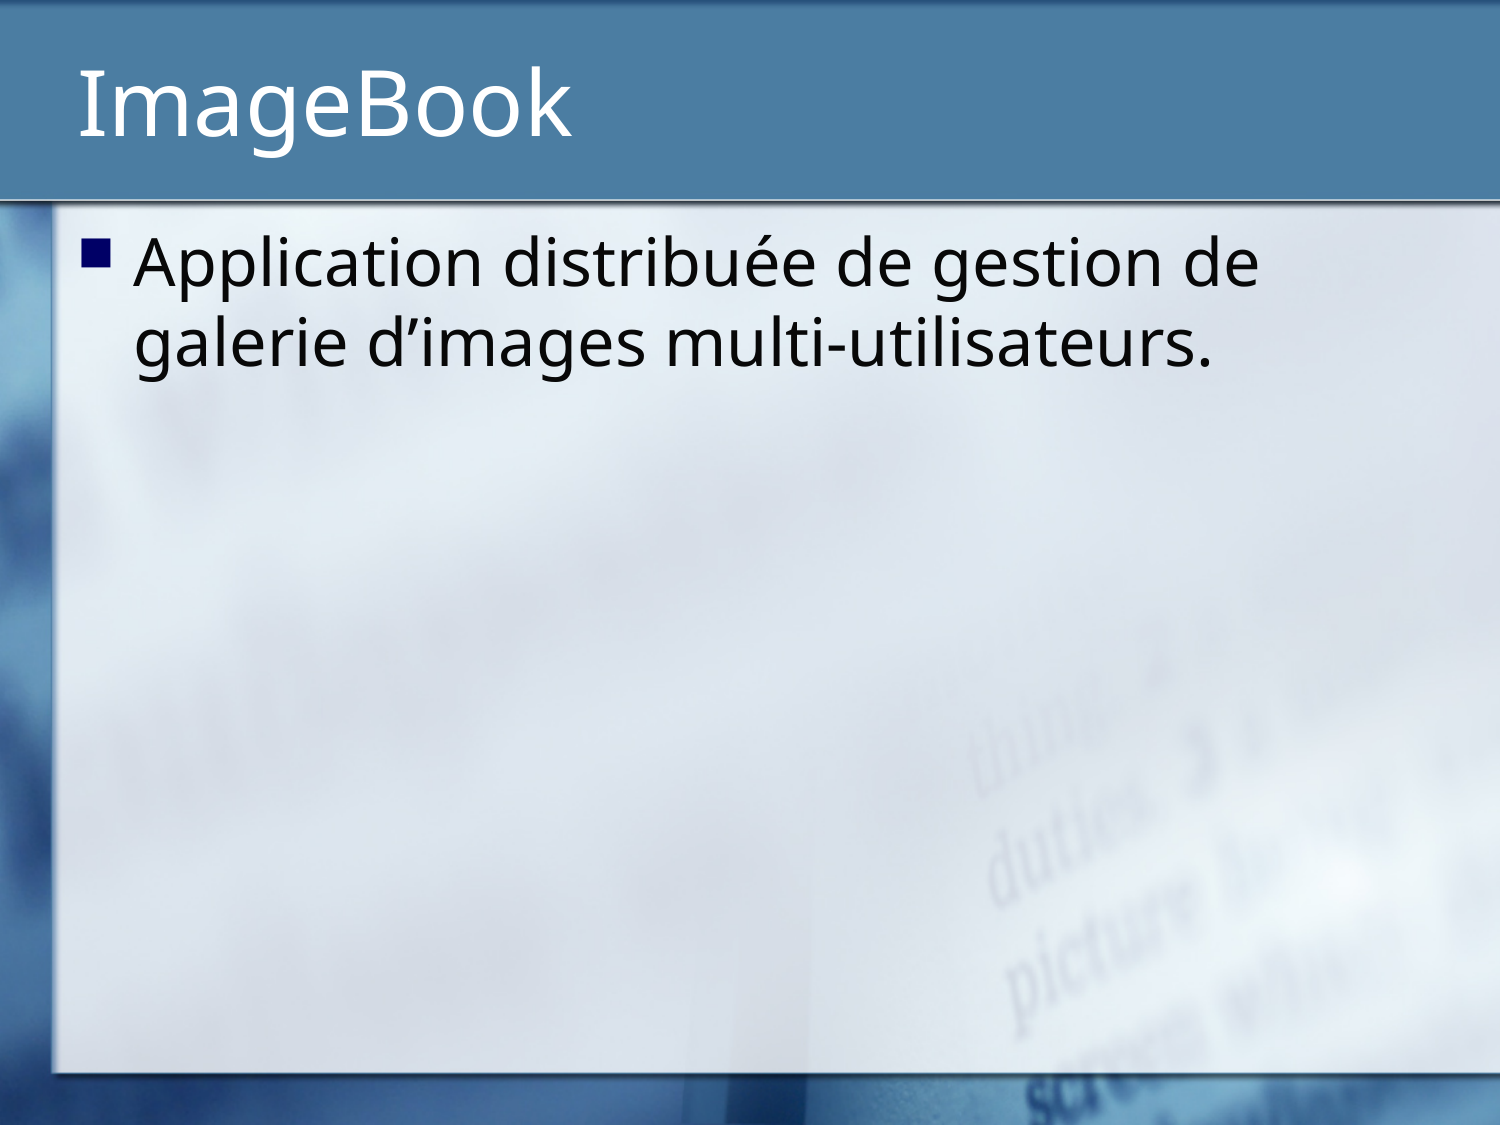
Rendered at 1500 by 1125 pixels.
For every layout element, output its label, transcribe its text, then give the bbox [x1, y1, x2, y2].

list Application distribuée de gestion de galerie d’images multi-utilisateurs. [62, 212, 1463, 1076]
picture [0, 0, 1500, 1125]
title ImageBook [62, 12, 1462, 188]
